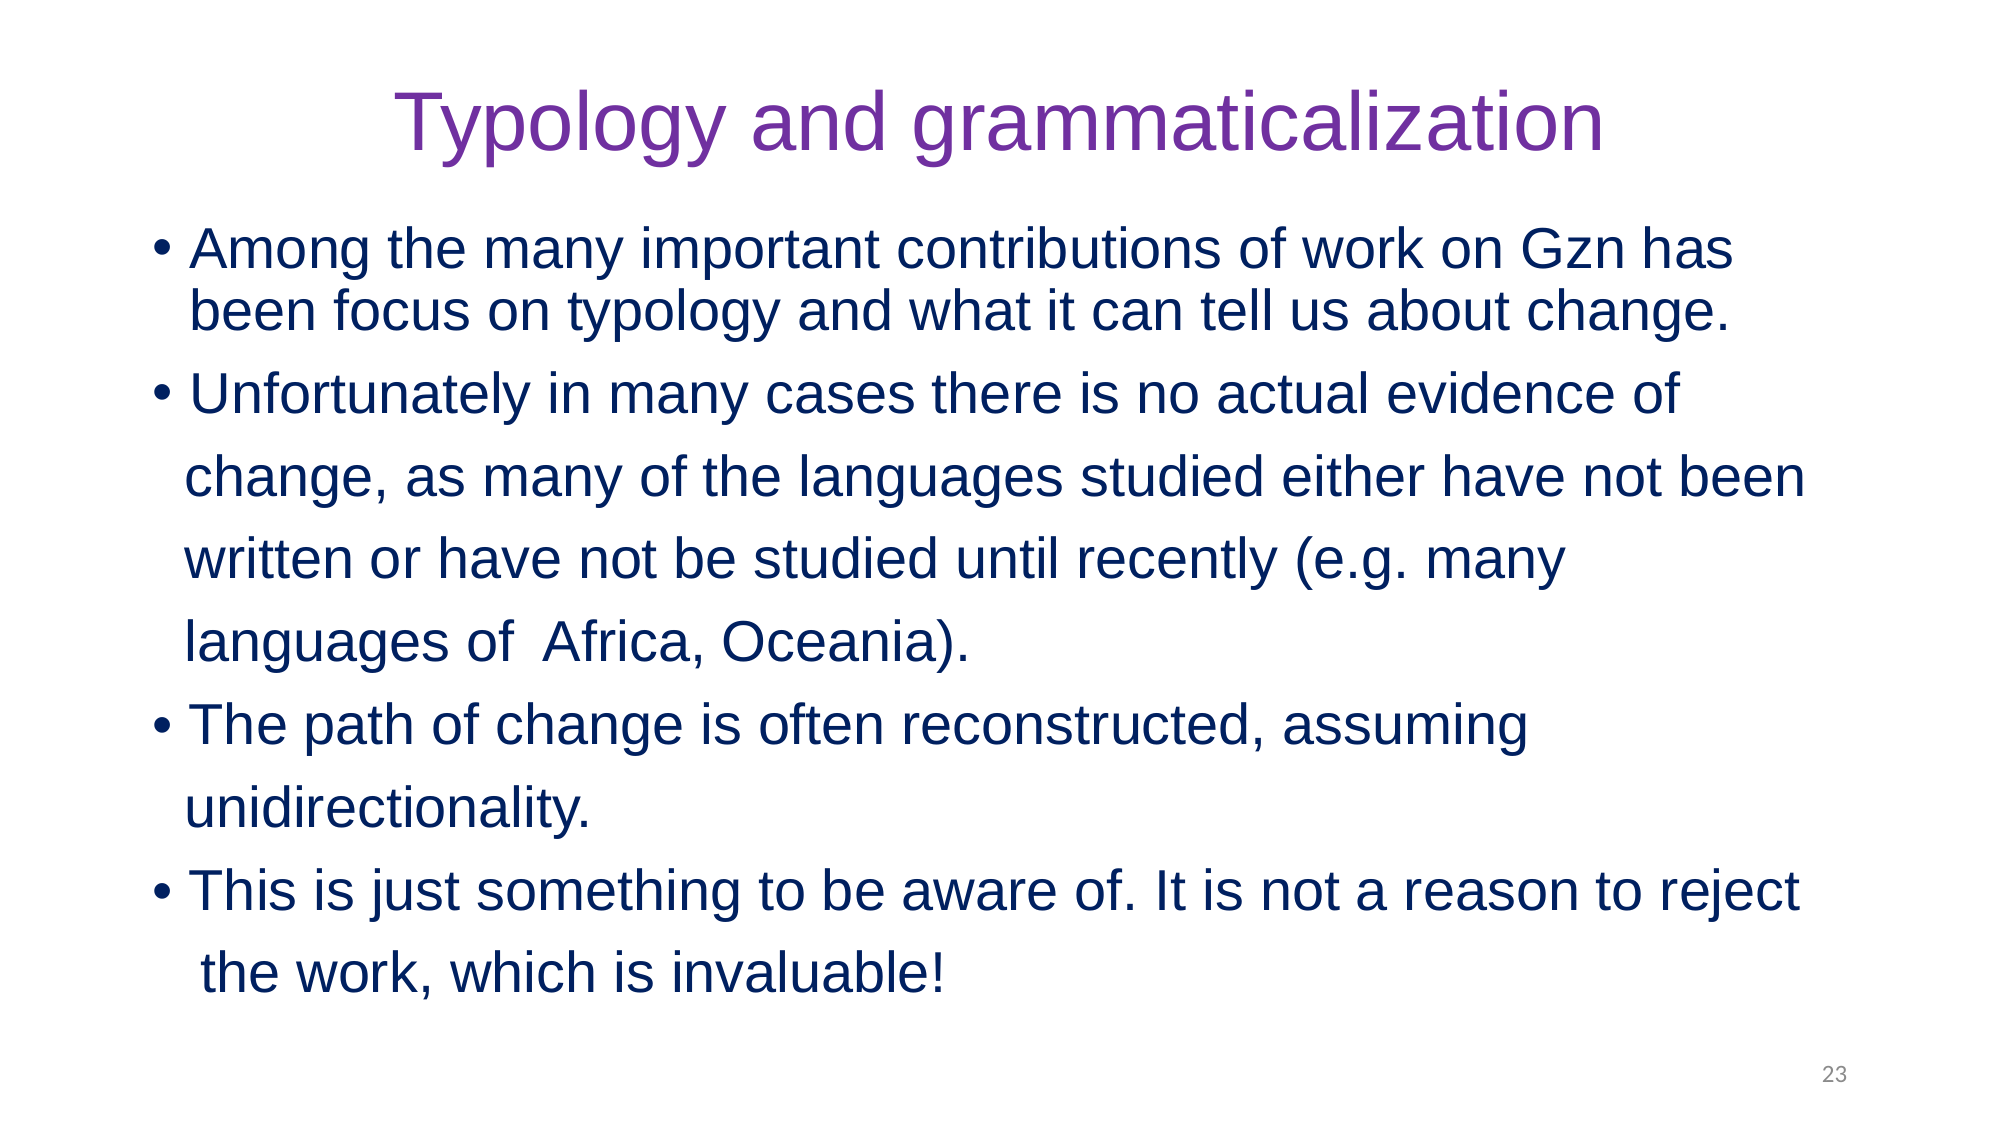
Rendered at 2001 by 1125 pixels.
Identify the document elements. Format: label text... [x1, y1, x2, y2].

slide_number 23 [1412, 1042, 1863, 1103]
list Among the many important contributions of work on Gzn has been focus on typology and what it can tell us about change. Unfortunately in many cases there is no actual evidence of change, as many of the languages studied either have not been written or have not be studied until recently (e.g. many languages of Africa, Oceania). • The path of change is often reconstructed, assuming unidirectionality. • This is just something to be aware of. It is not a reason to reject the work, which is invaluable! [137, 211, 1863, 1014]
title Typology and grammaticalization [137, 59, 1863, 188]
